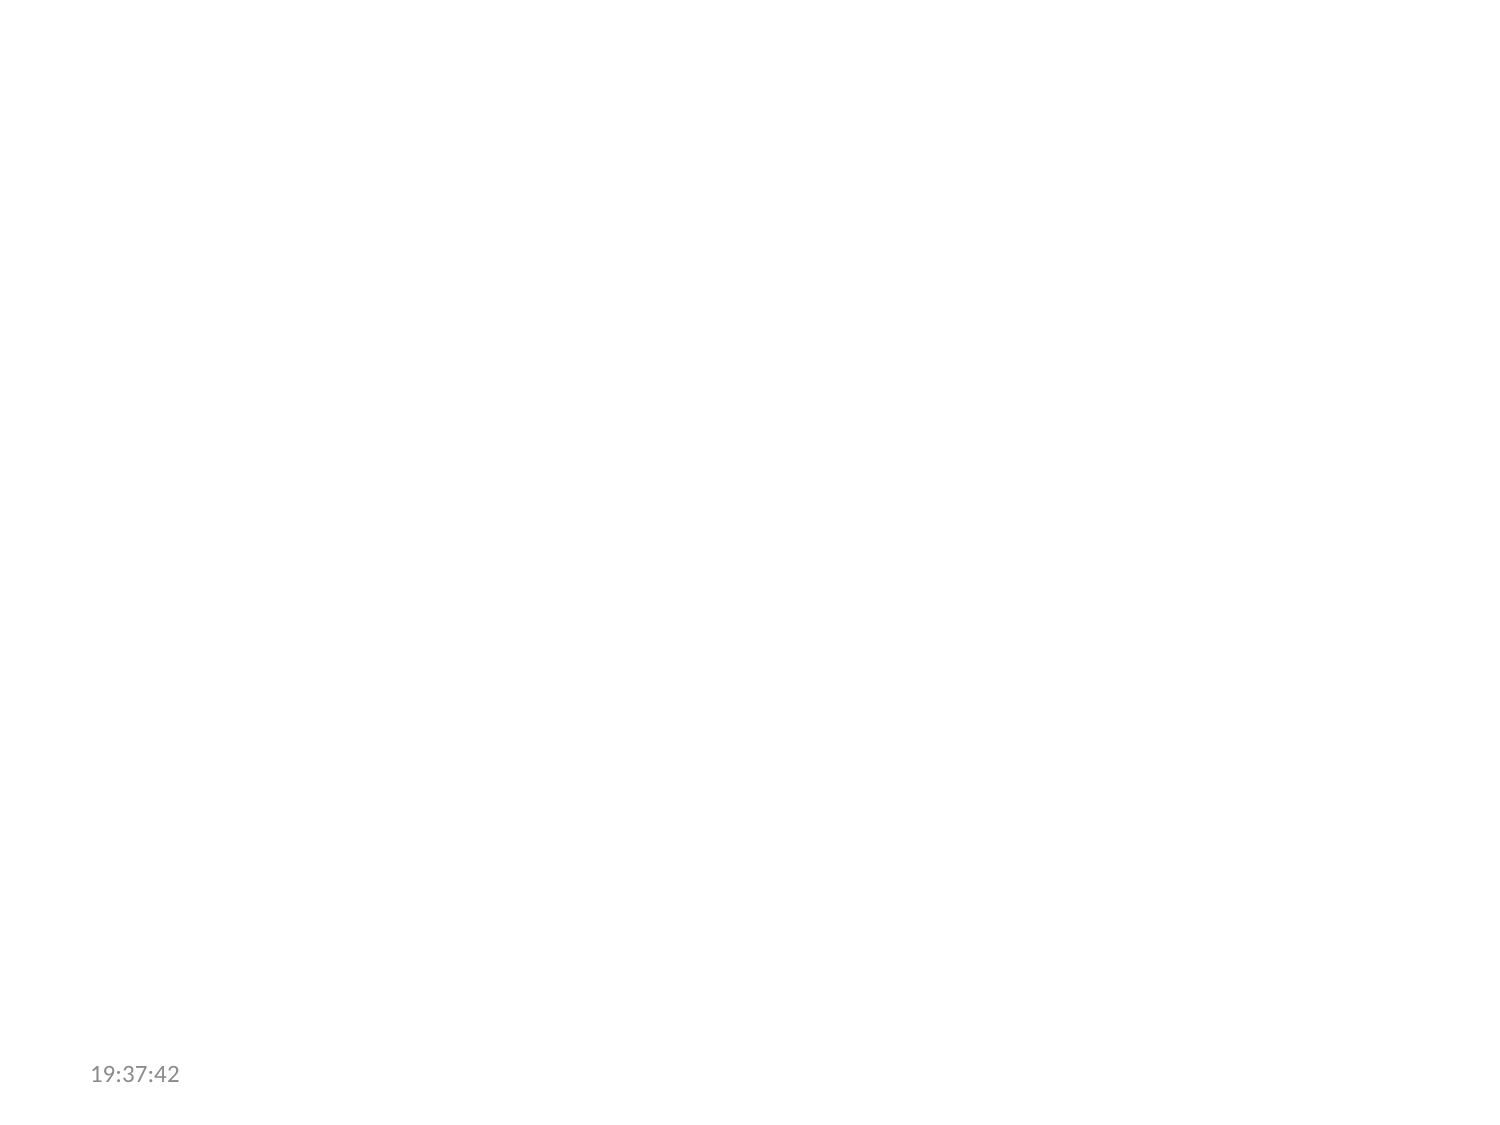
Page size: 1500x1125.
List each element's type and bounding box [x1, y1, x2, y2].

slide_number [75, 1042, 425, 1103]
